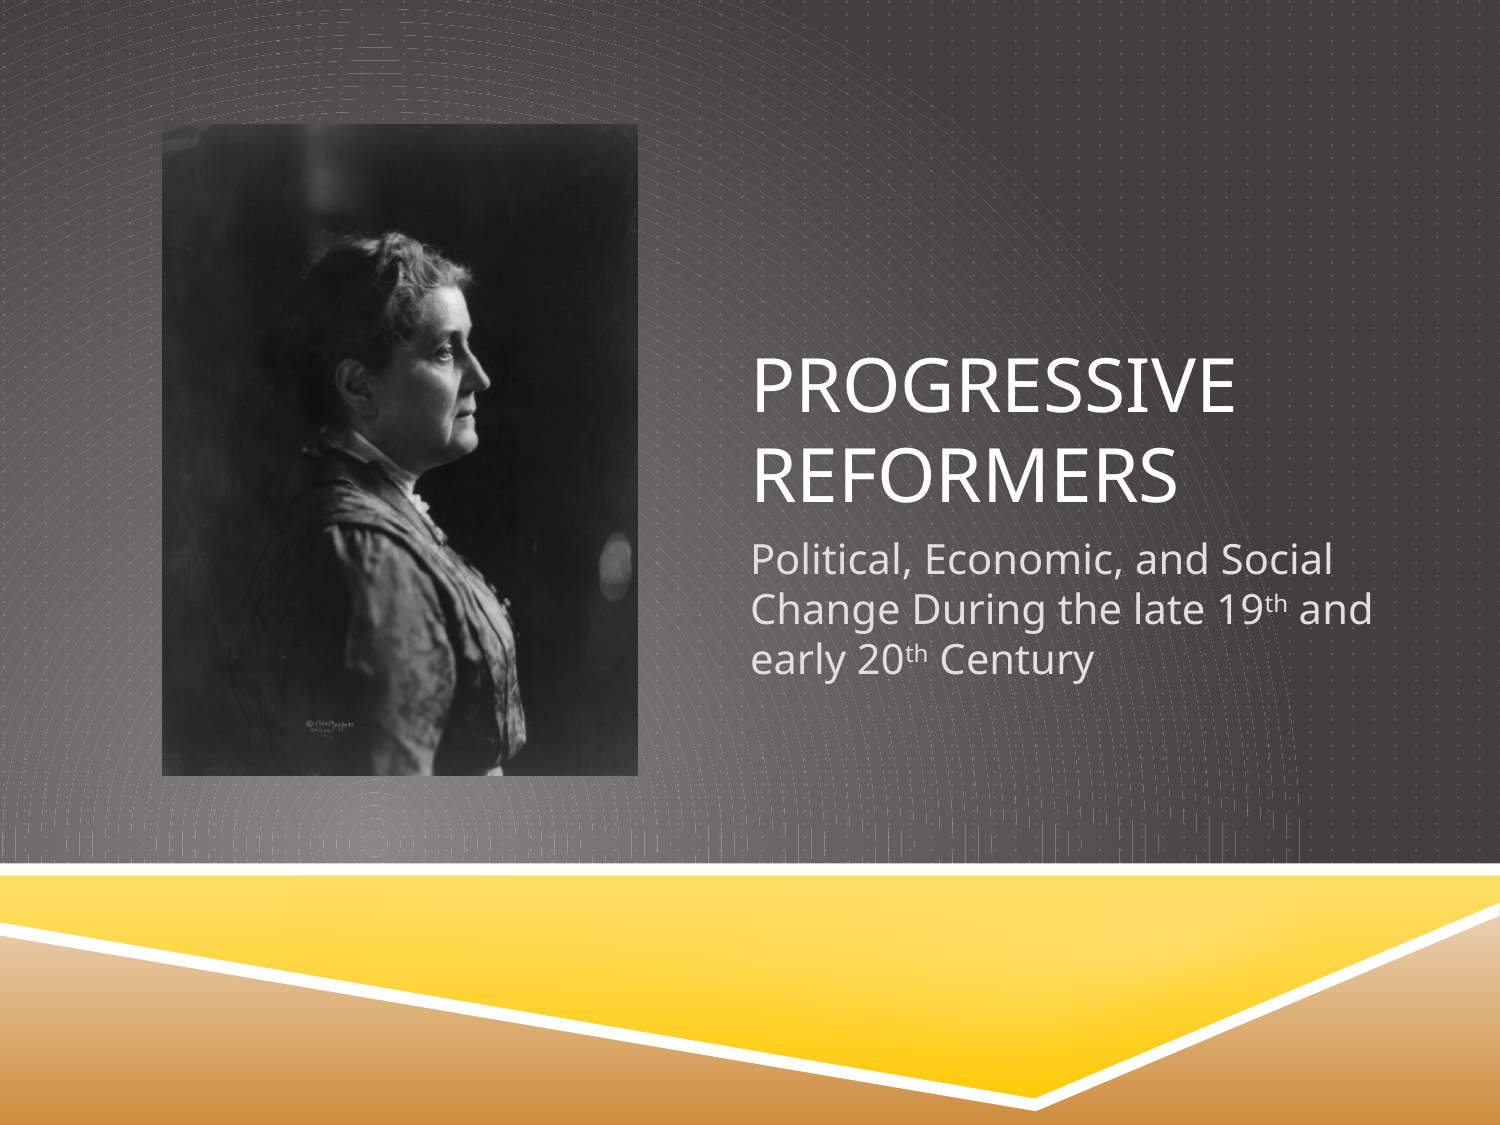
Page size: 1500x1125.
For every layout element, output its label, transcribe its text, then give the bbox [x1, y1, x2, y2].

title Progressive Reformers [750, 275, 1388, 525]
subtitle Political, Economic, and Social Change During the late 19th and early 20th Century [750, 525, 1388, 825]
picture [162, 124, 638, 776]
